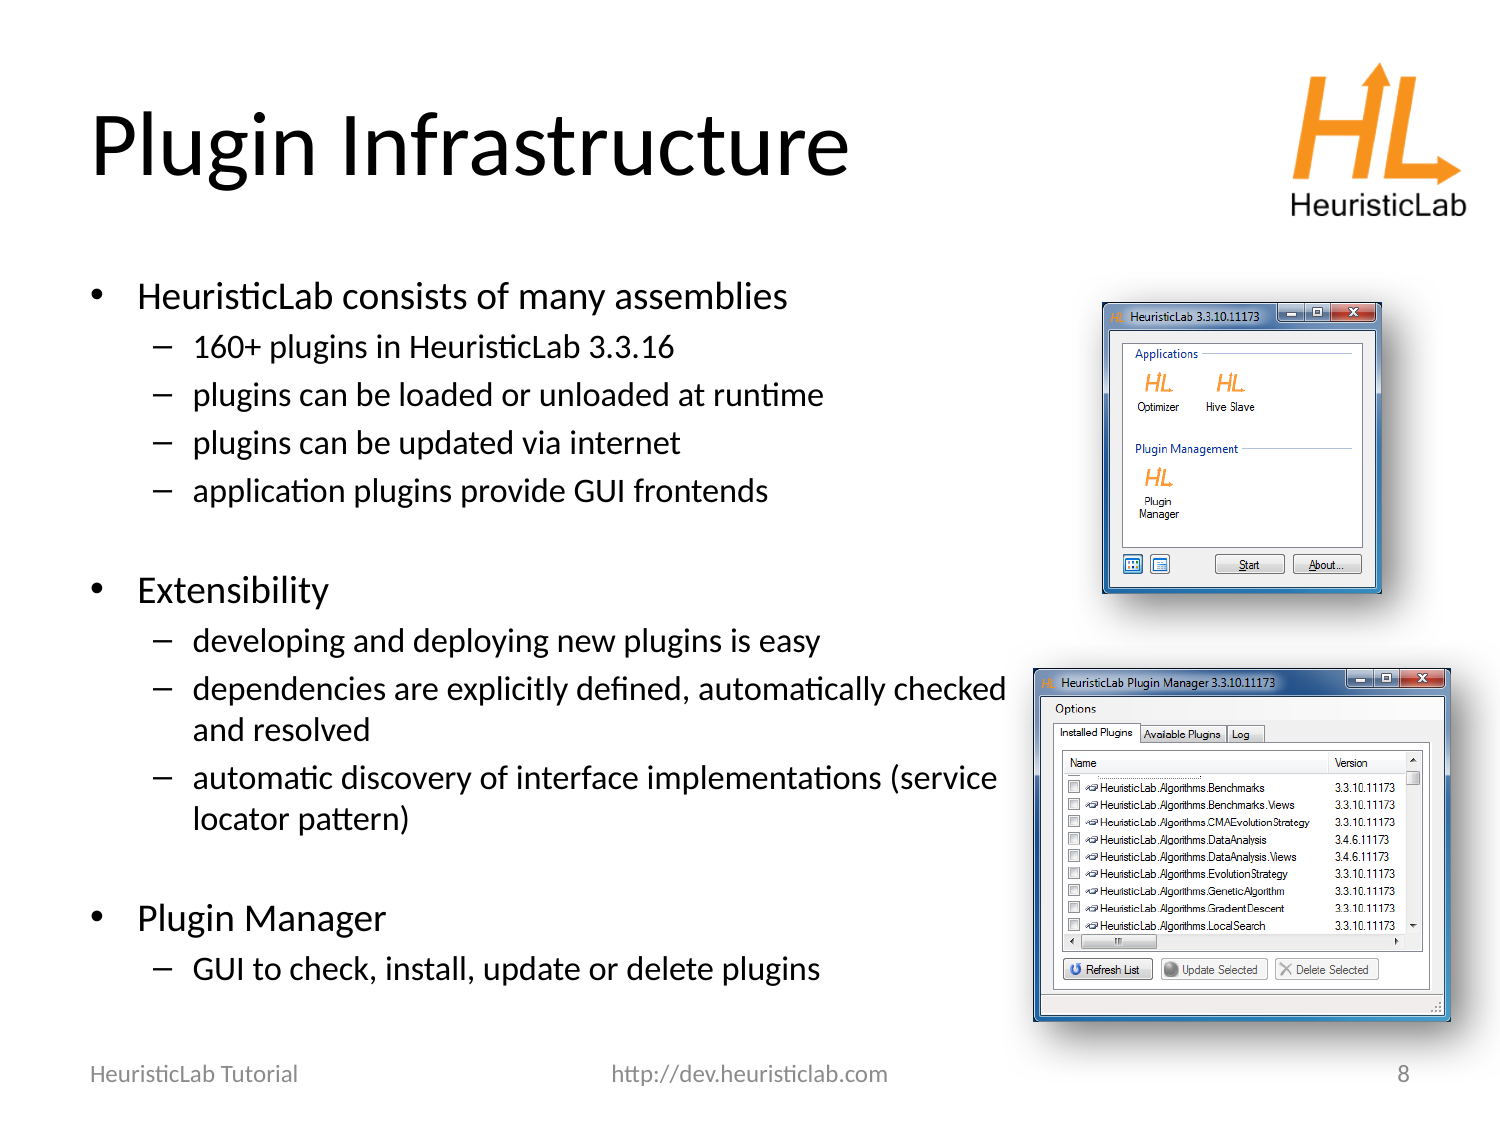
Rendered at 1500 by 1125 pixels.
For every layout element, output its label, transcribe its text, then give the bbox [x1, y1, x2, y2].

slide_number HeuristicLab Tutorial [75, 1042, 425, 1103]
picture [1033, 668, 1451, 1022]
picture [1281, 27, 1474, 244]
slide_number 8 [1074, 1042, 1425, 1103]
title Plugin Infrastructure [75, 45, 1282, 233]
picture [1101, 302, 1382, 594]
footer http://dev.heuristiclab.com [512, 1042, 988, 1103]
list HeuristicLab consists of many assemblies 160+ plugins in HeuristicLab 3.3.16 plugins can be loaded or unloaded at runtime plugins can be updated via internet application plugins provide GUI frontends Extensibility developing and deploying new plugins is easy dependencies are explicitly defined, automatically checked and resolved automatic discovery of interface implementations (service locator pattern) Plugin Manager GUI to check, install, update or delete plugins [75, 262, 1034, 1005]
